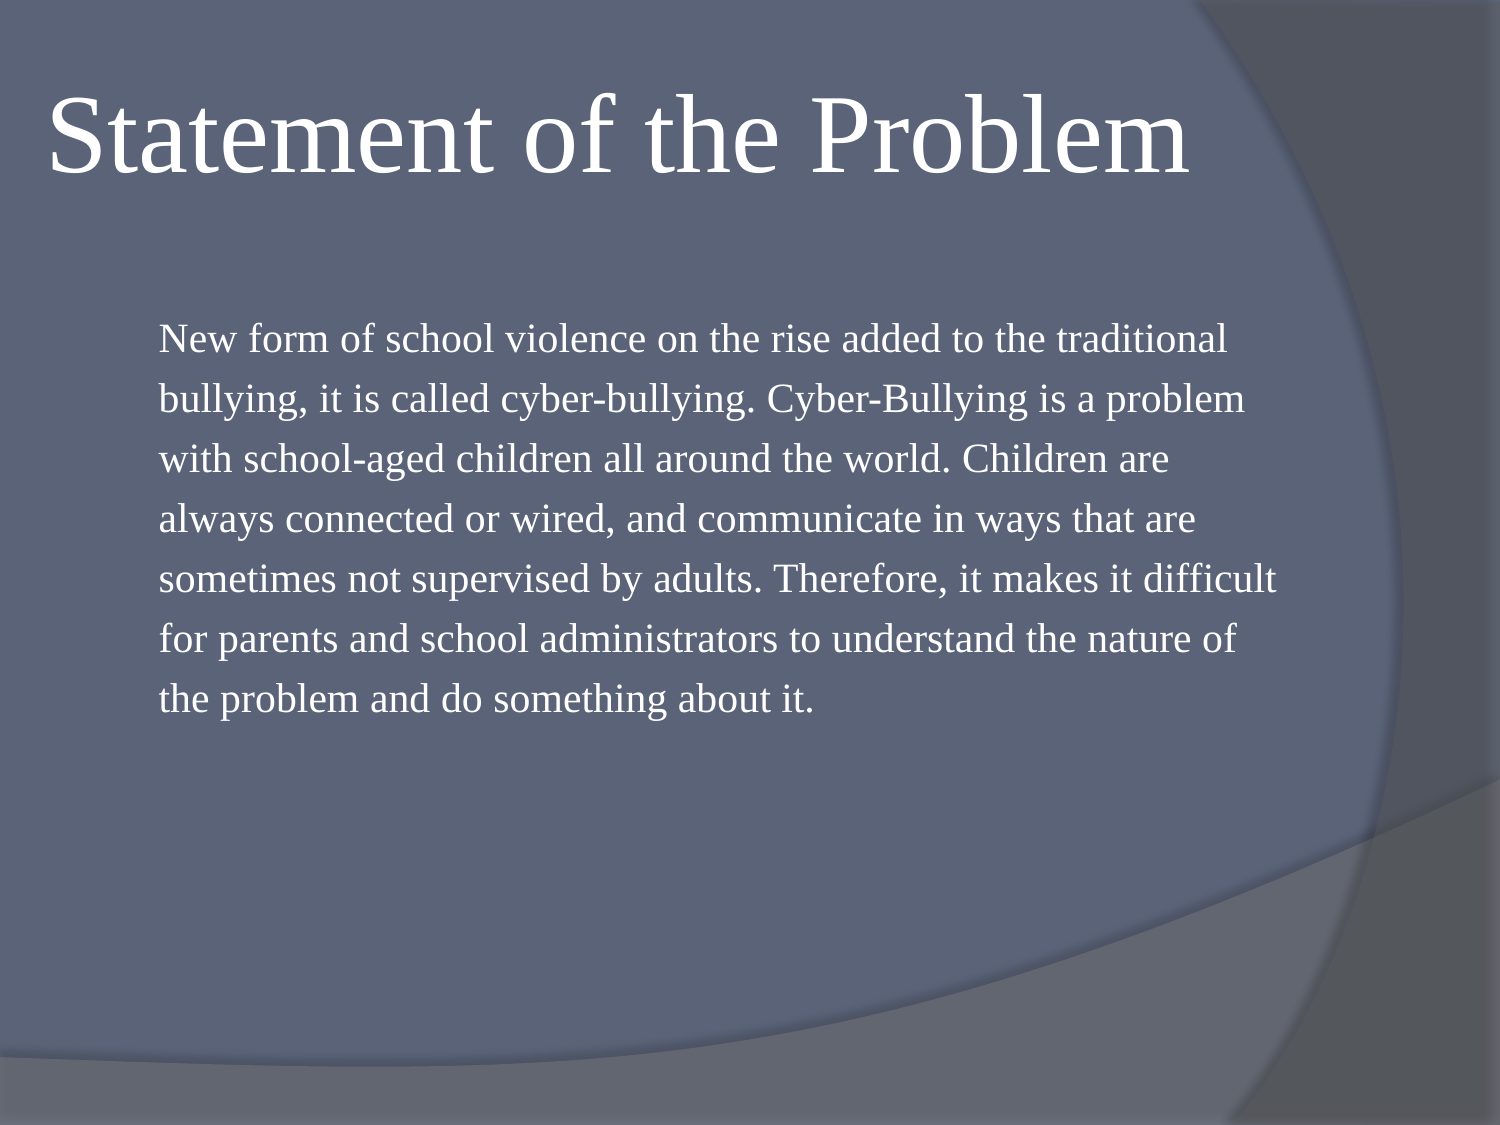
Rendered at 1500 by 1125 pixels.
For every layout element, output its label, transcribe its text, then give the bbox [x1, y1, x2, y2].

title Statement of the Problem [37, 24, 1388, 231]
list New form of school violence on the rise added to the traditional bullying, it is called cyber-bullying. Cyber-Bullying is a problem with school-aged children all around the world. Children are always connected or wired, and communicate in ways that are sometimes not supervised by adults. Therefore, it makes it difficult for parents and school administrators to understand the nature of the problem and do something about it. [75, 224, 1300, 968]
